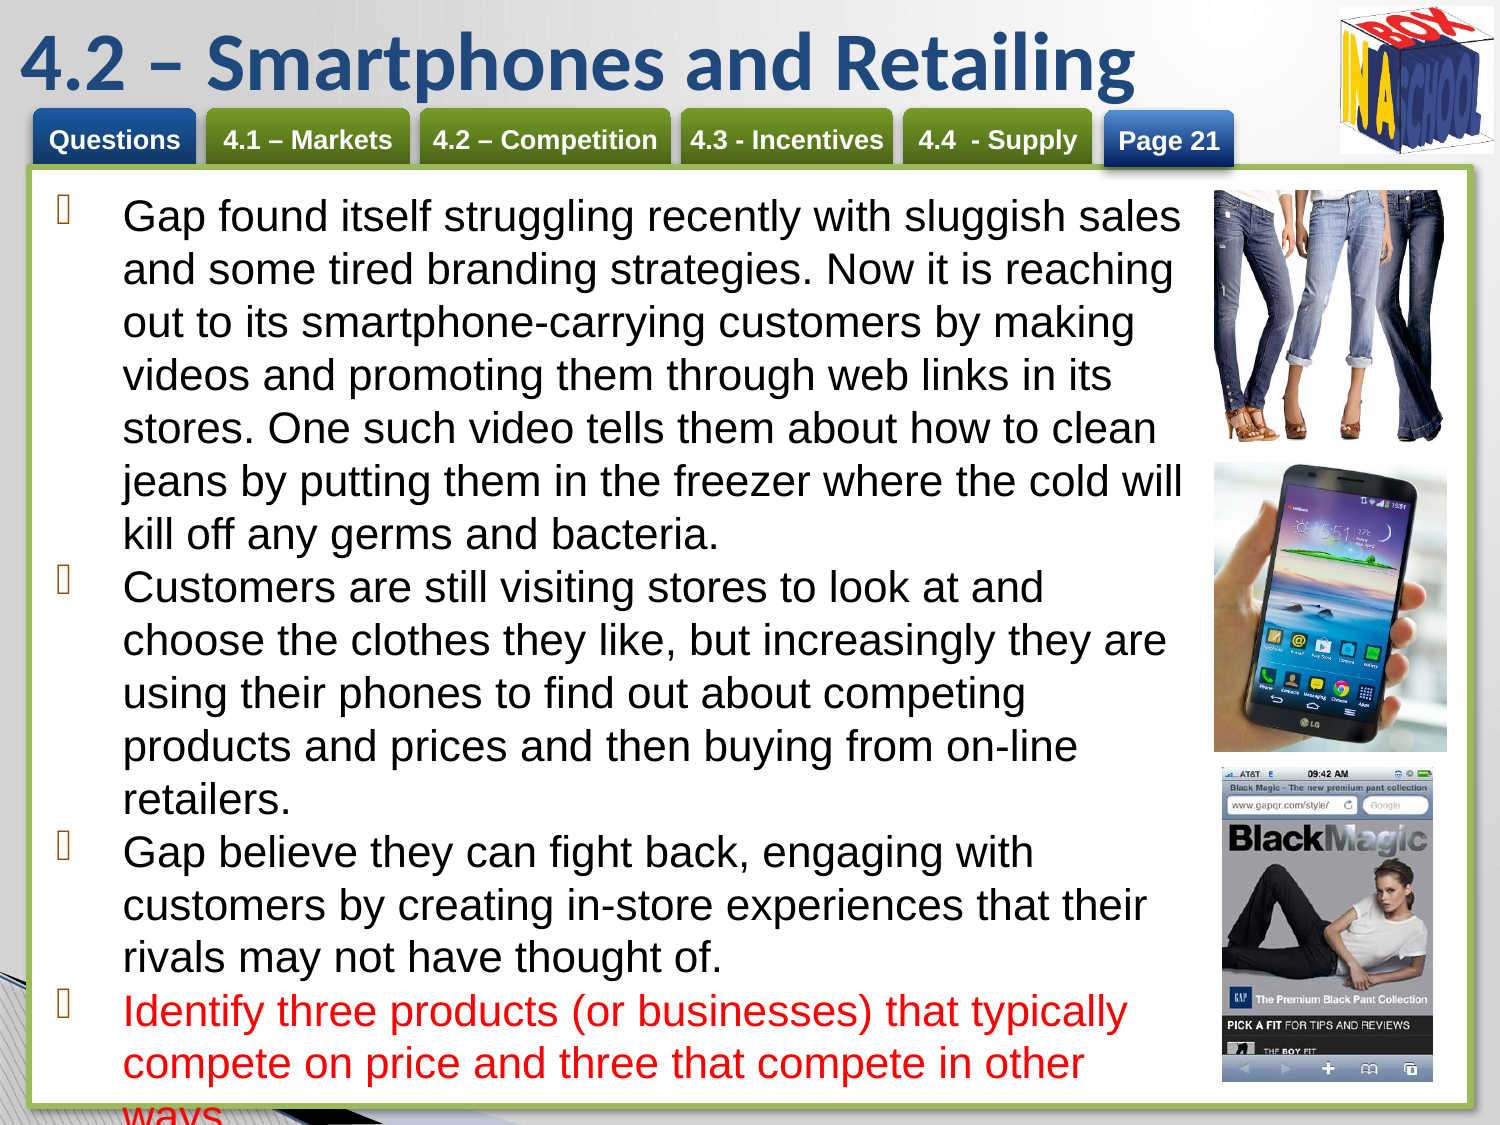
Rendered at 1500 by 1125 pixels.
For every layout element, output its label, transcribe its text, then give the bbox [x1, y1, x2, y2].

text_box Gap found itself struggling recently with sluggish sales and some tired branding strategies. Now it is reaching out to its smartphone-carrying customers by making videos and promoting them through web links in its stores. One such video tells them about how to clean jeans by putting them in the freezer where the cold will kill off any germs and bacteria. Customers are still visiting stores to look at and choose the clothes they like, but increasingly they are using their phones to find out about competing products and prices and then buying from on-line retailers. Gap believe they can fight back, engaging with customers by creating in-store experiences that their rivals may not have thought of. Identify three products (or businesses) that typically compete on price and three that compete in other ways. [41, 179, 1215, 1125]
text_box Page 21 [1104, 109, 1235, 167]
picture [1214, 184, 1448, 444]
picture [1214, 461, 1448, 752]
title 4.2 – Smartphones and Retailing [5, 11, 1270, 102]
picture [1222, 766, 1433, 1082]
picture [1340, 6, 1495, 154]
